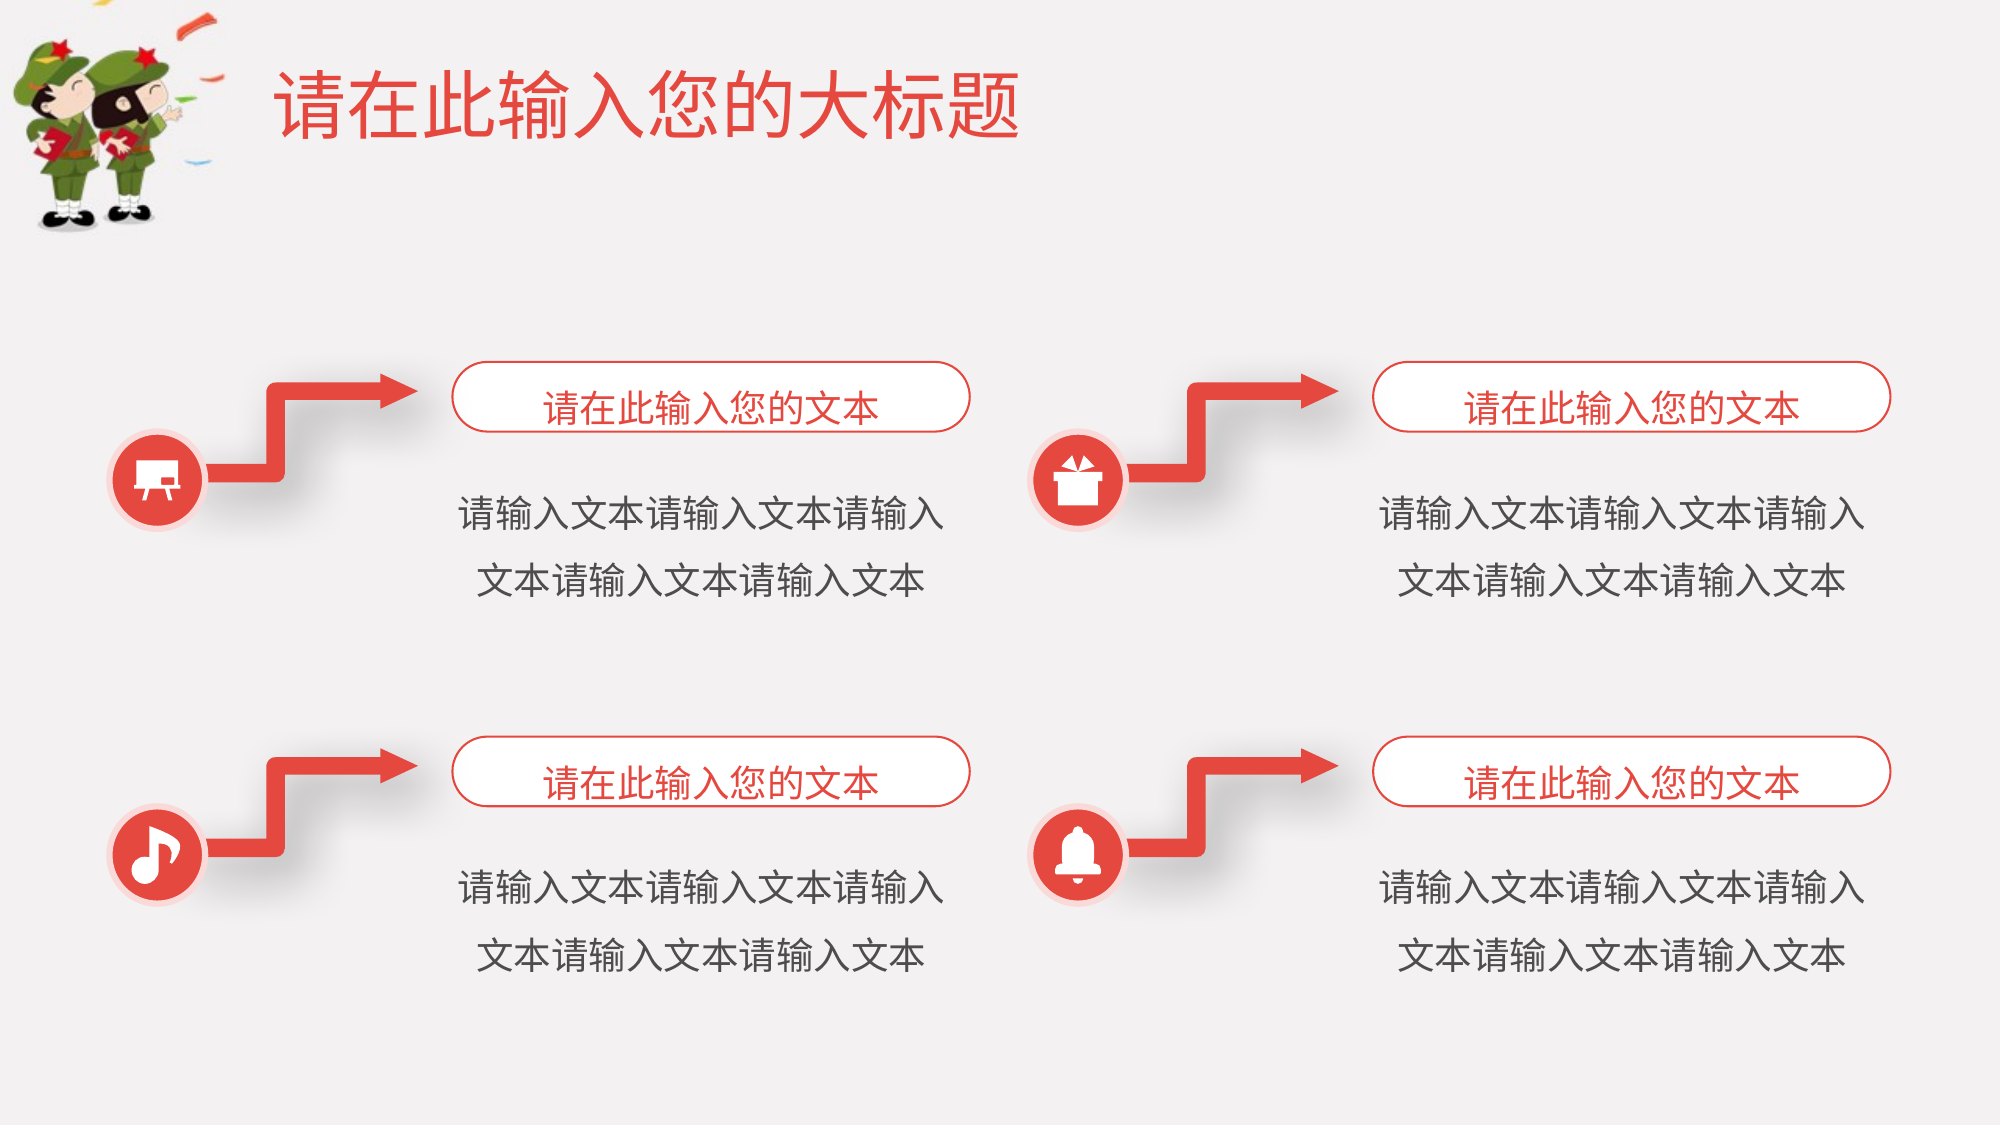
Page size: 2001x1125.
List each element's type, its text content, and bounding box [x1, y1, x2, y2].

text_box 请在此输入您的文本 [1372, 735, 1892, 808]
text_box 请在此输入您的文本 [1372, 360, 1892, 433]
text_box [109, 431, 206, 529]
text_box [203, 373, 419, 483]
text_box [1124, 748, 1339, 858]
text_box [1055, 826, 1101, 875]
text_box [134, 460, 181, 501]
text_box [131, 826, 181, 884]
title 请在此输入您的大标题 [256, 39, 1821, 180]
text_box [109, 806, 206, 904]
text_box [1124, 373, 1339, 483]
text_box 请输入文本请输入文本请输入文本请输入文本请输入文本 [1356, 453, 1888, 616]
text_box 请在此输入您的文本 [451, 735, 971, 808]
text_box [1030, 806, 1126, 904]
text_box [1072, 878, 1084, 884]
text_box 请输入文本请输入文本请输入文本请输入文本请输入文本 [435, 827, 968, 991]
text_box [203, 748, 419, 858]
text_box 请输入文本请输入文本请输入文本请输入文本请输入文本 [435, 453, 968, 616]
text_box [1030, 431, 1126, 529]
picture [0, 0, 2000, 1125]
text_box 请在此输入您的文本 [451, 360, 971, 433]
text_box [1053, 455, 1103, 506]
text_box 请输入文本请输入文本请输入文本请输入文本请输入文本 [1356, 827, 1888, 991]
